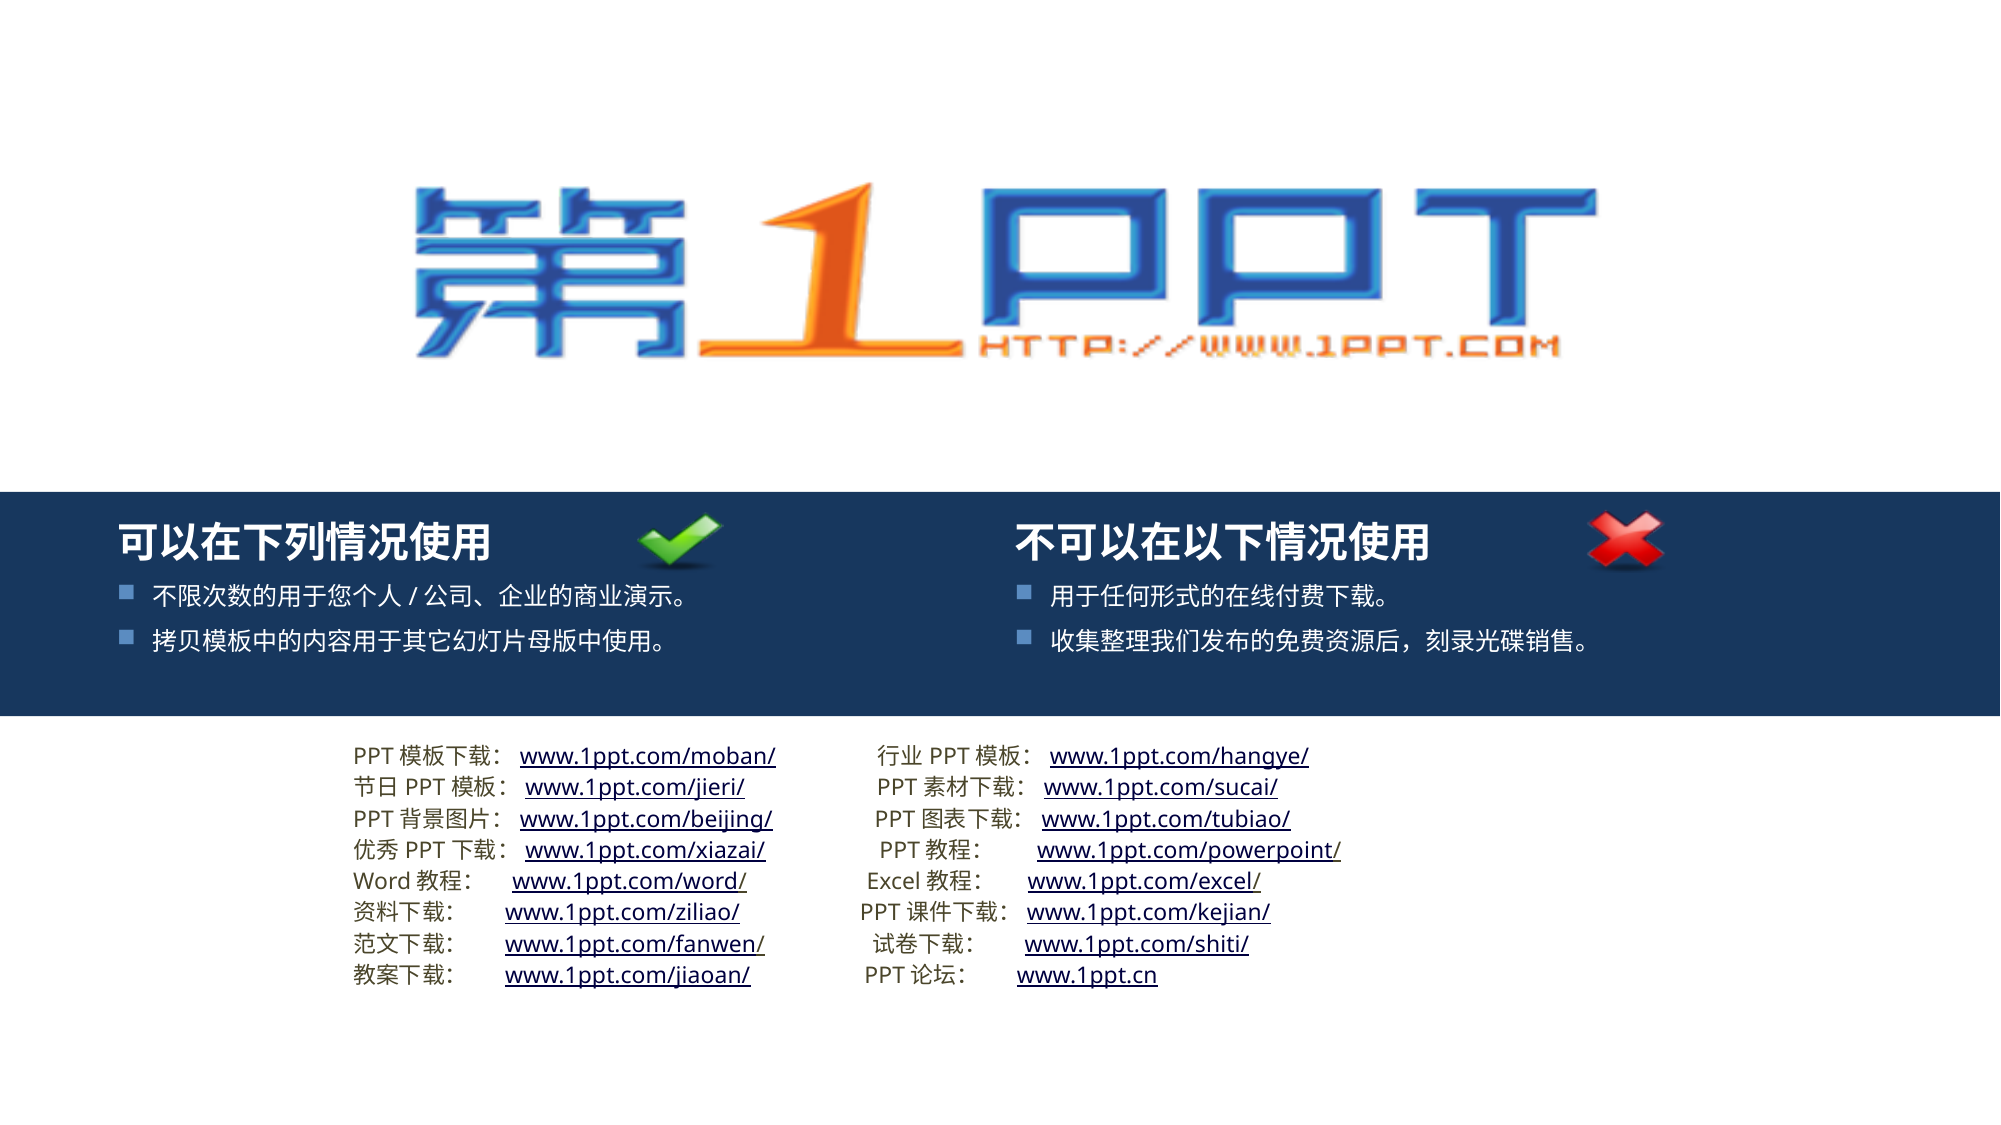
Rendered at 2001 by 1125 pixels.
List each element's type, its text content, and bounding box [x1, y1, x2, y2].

text_box 不可以在以下情况使用 用于任何形式的在线付费下载。 收集整理我们发布的免费资源后，刻录光碟销售。 [999, 508, 1898, 762]
text_box [0, 491, 2000, 717]
text_box 可以在下列情况使用 不限次数的用于您个人/公司、企业的商业演示。 拷贝模板中的内容用于其它幻灯片母版中使用。 [102, 508, 1000, 774]
picture [1581, 507, 1669, 573]
picture [179, 51, 1867, 492]
text_box PPT模板下载：www.1ppt.com/moban/ 行业PPT模板：www.1ppt.com/hangye/ 节日PPT模板：www.1ppt.com/jieri/ PPT素材下载：www.1ppt.com/sucai/ PPT背景图片：www.1ppt.com/beijing/ PPT图表下载：www.1ppt.com/tubiao/ 优秀PPT下载：www.1ppt.com/xiazai/ PPT教程： www.1ppt.com/powerpoint/ Word教程： www.1ppt.com/word/ Excel教程： www.1ppt.com/excel/ 资料下载： www.1ppt.com/ziliao/ PPT课件下载：www.1ppt.com/kejian/ 范文下载： www.1ppt.com/fanwen/ 试卷下载： www.1ppt.com/shiti/ 教案下载： www.1ppt.com/jiaoan/ PPT论坛： www.1ppt.cn [336, 762, 1752, 1008]
picture [637, 507, 724, 573]
